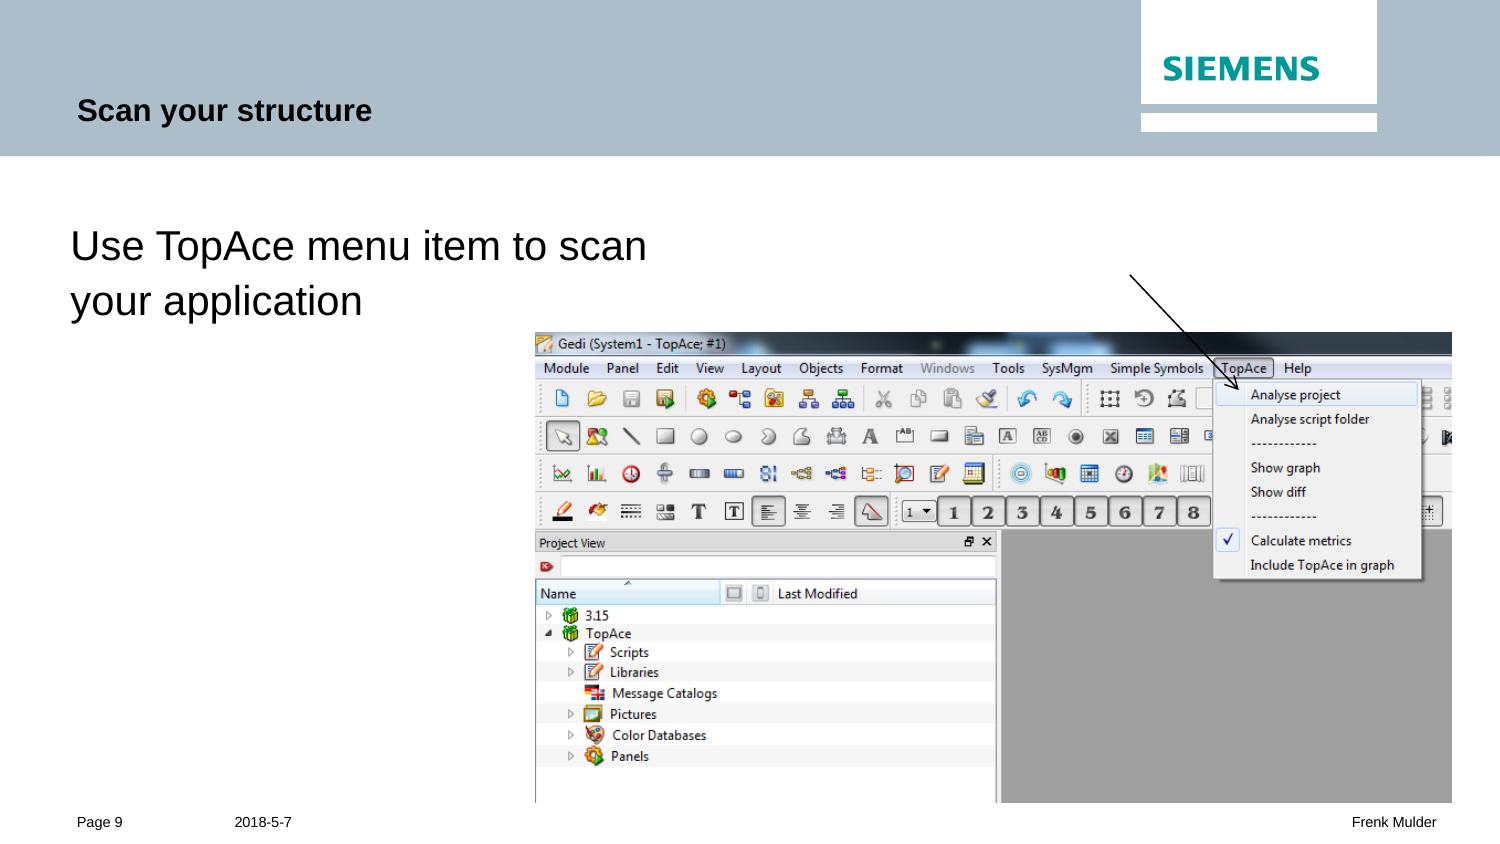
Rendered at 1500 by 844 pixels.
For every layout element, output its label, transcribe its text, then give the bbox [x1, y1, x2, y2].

text_box Use TopAce menu item to scan your application [70, 213, 648, 379]
title Scan your structure [0, 0, 1500, 157]
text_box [1129, 274, 1239, 391]
picture [535, 332, 1453, 803]
